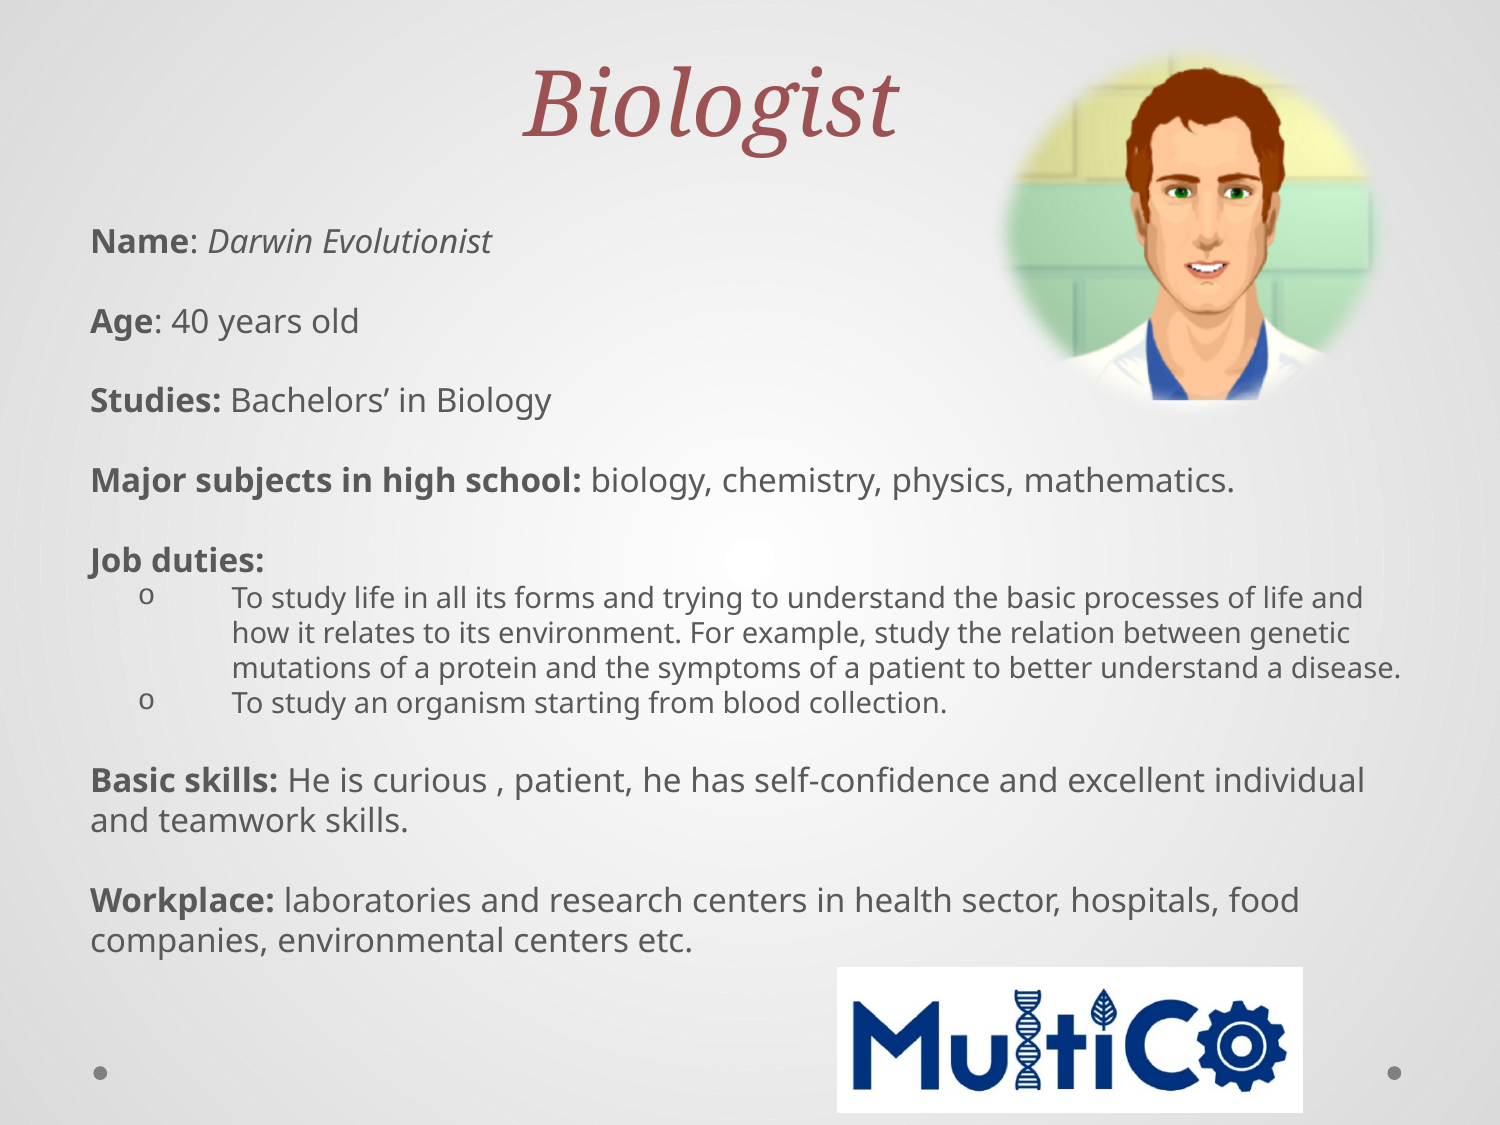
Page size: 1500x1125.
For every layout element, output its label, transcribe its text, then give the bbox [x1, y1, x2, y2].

list Name: Darwin Evolutionist Age: 40 years old Studies: Bachelors’ in Biology Major subjects in high school: biology, chemistry, physics, mathematics. Job duties: To study life in all its forms and trying to understand the basic processes of life and how it relates to its environment. For example, study the relation between genetic mutations of a protein and the symptoms of a patient to better understand a disease. To study an organism starting from blood collection. Basic skills: He is curious , patient, he has self-confidence and excellent individual and teamwork skills. Workplace: laboratories and research centers in health sector, hospitals, food companies, environmental centers etc. [75, 212, 1425, 1063]
picture [987, 37, 1397, 426]
title Biologist [37, 24, 1388, 163]
picture [837, 966, 1304, 1113]
